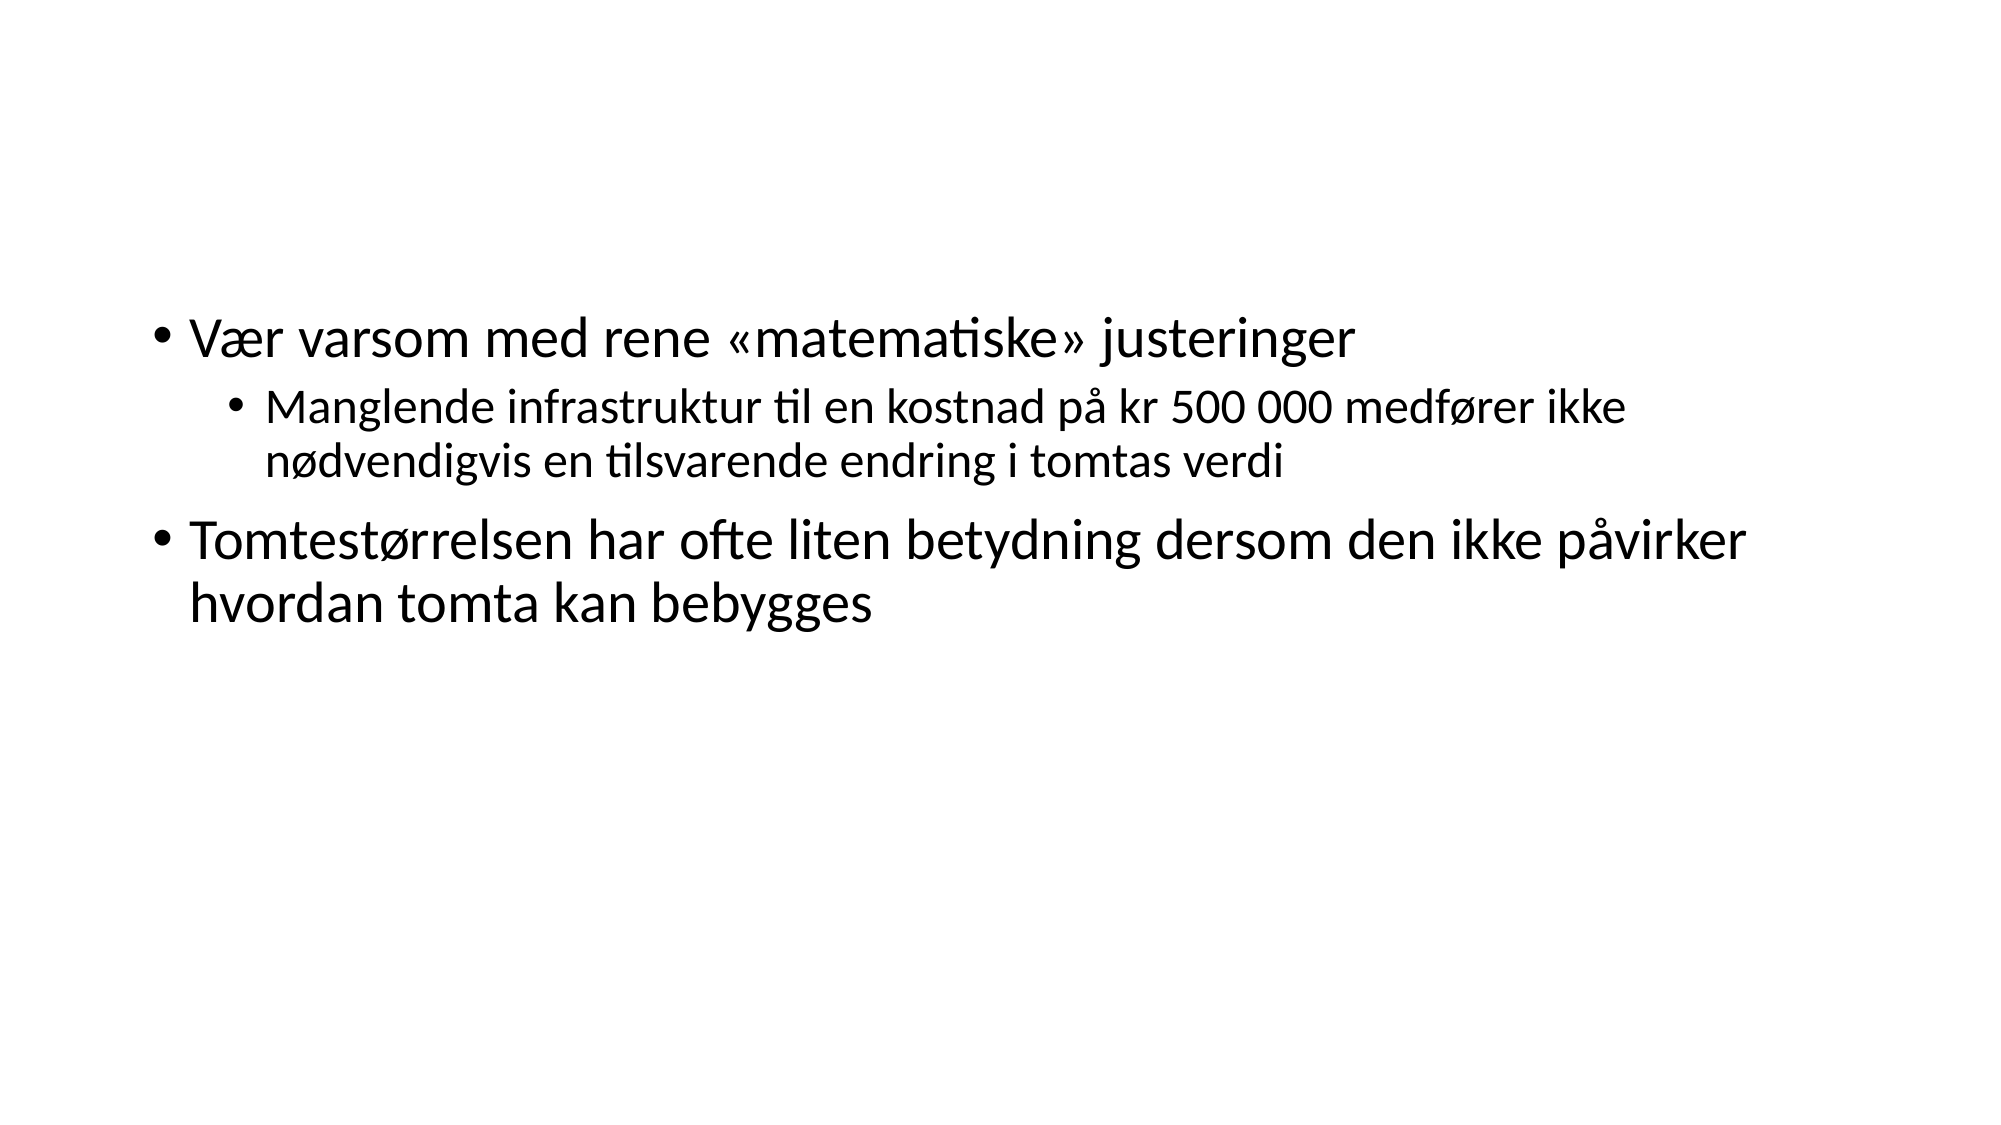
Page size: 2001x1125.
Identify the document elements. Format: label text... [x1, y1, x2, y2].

list Vær varsom med rene «matematiske» justeringer Manglende infrastruktur til en kostnad på kr 500 000 medfører ikke nødvendigvis en tilsvarende endring i tomtas verdi Tomtestørrelsen har ofte liten betydning dersom den ikke påvirker hvordan tomta kan bebygges [137, 299, 1863, 1014]
